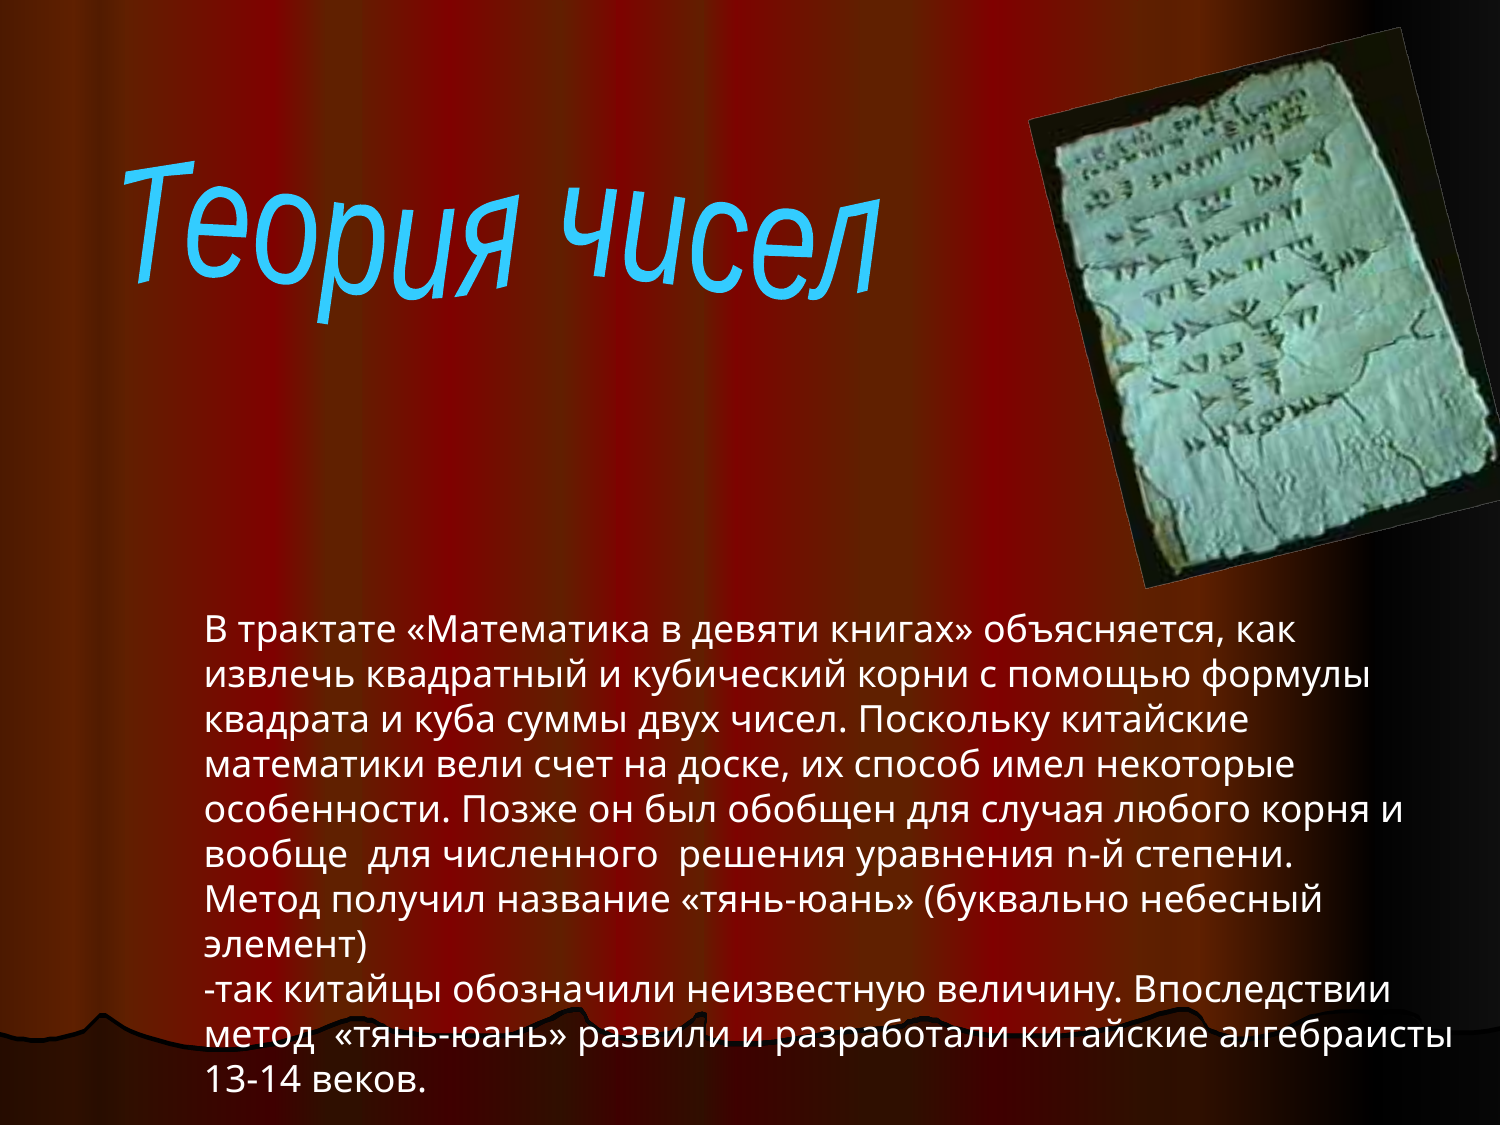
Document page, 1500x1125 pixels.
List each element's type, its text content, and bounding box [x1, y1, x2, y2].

text_box В трактате «Математика в девяти книгах» объясняется, как извлечь квадратный и кубический корни с помощью формулы квадрата и куба суммы двух чисел. Поскольку китайские математики вели счет на доске, их способ имел некоторые особенности. Позже он был обобщен для случая любого корня и вообще для численного решения уравнения n-й степени. Метод получил название «тянь-юань» (буквально небесный элемент) -так китайцы обозначили неизвестную величину. Впоследствии метод «тянь-юань» развили и разработали китайские алгебраисты 13-14 веков. [188, 597, 1500, 1108]
picture [1029, 28, 1500, 588]
